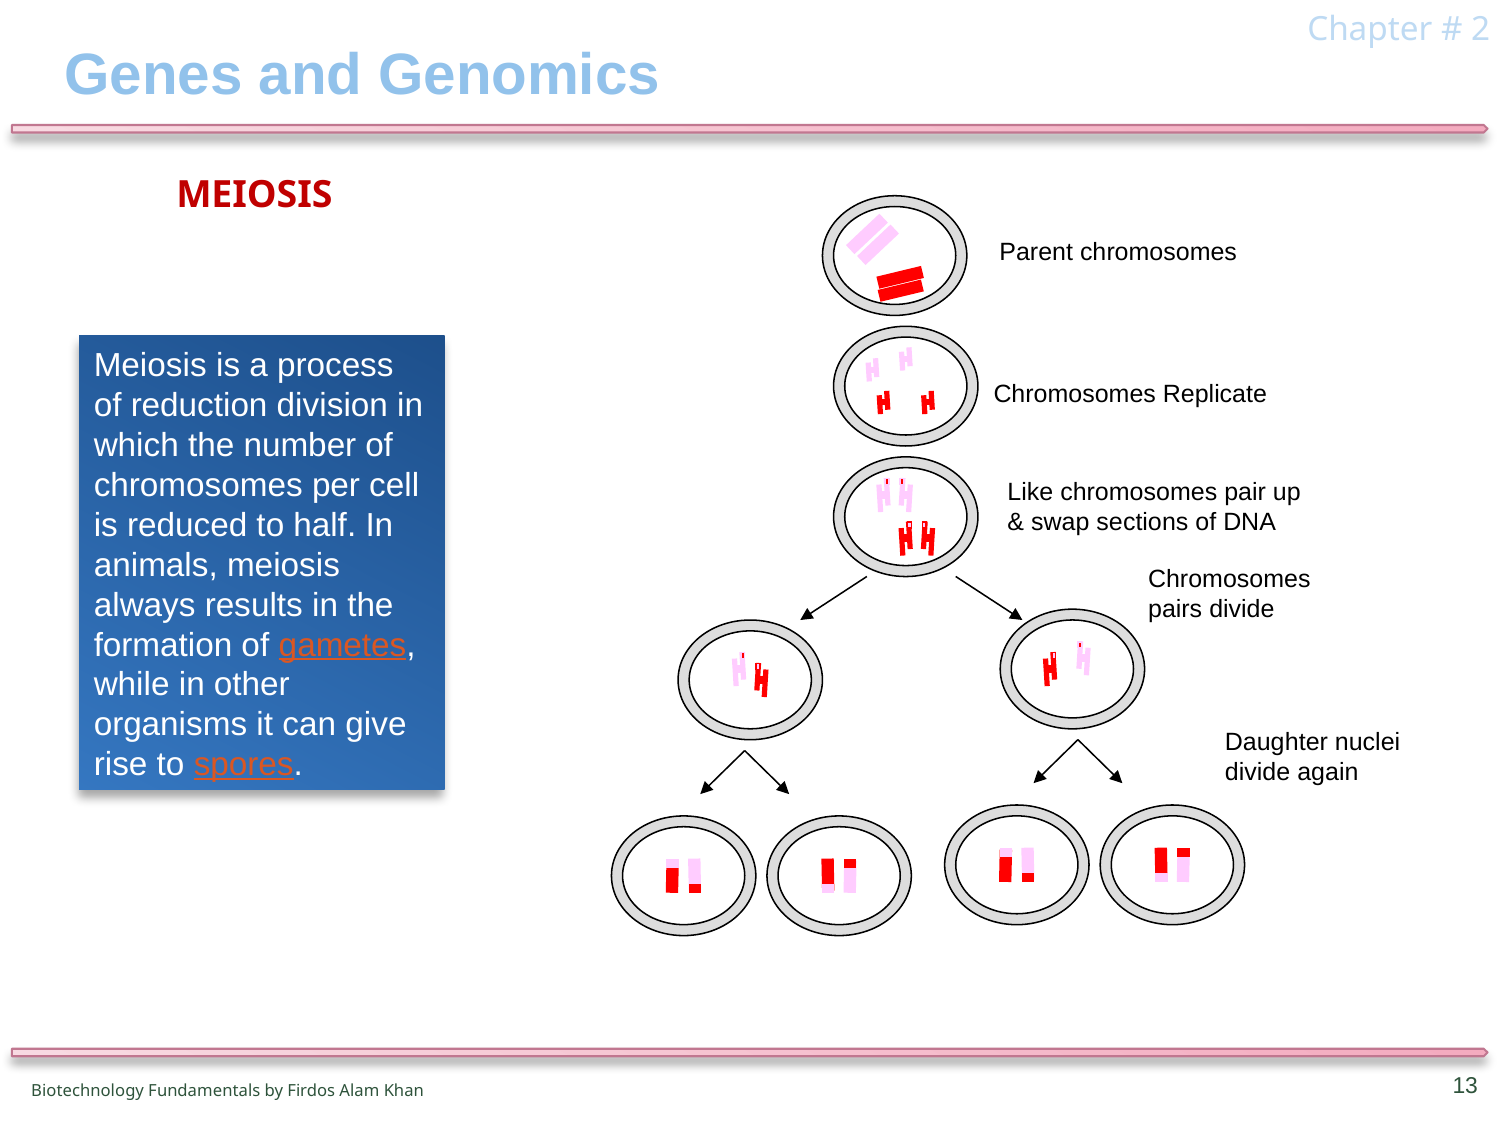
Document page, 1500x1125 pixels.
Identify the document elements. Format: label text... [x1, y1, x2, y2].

text_box Biotechnology Fundamentals by Firdos Alam Khan [16, 1072, 440, 1108]
text_box Meiosis is a process of reduction division in which the number of chromosomes per cell is reduced to half. In animals, meiosis always results in the formation of gametes, while in other organisms it can give rise to spores. [79, 335, 445, 790]
slide_number 13 [1432, 1063, 1493, 1115]
text_box meiosis [161, 162, 348, 223]
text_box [610, 195, 1411, 936]
text_box [10, 1047, 1489, 1058]
title Genes and Genomics [49, 27, 1225, 116]
text_box Chapter # 2 [1292, 0, 1500, 55]
text_box [10, 123, 1489, 134]
